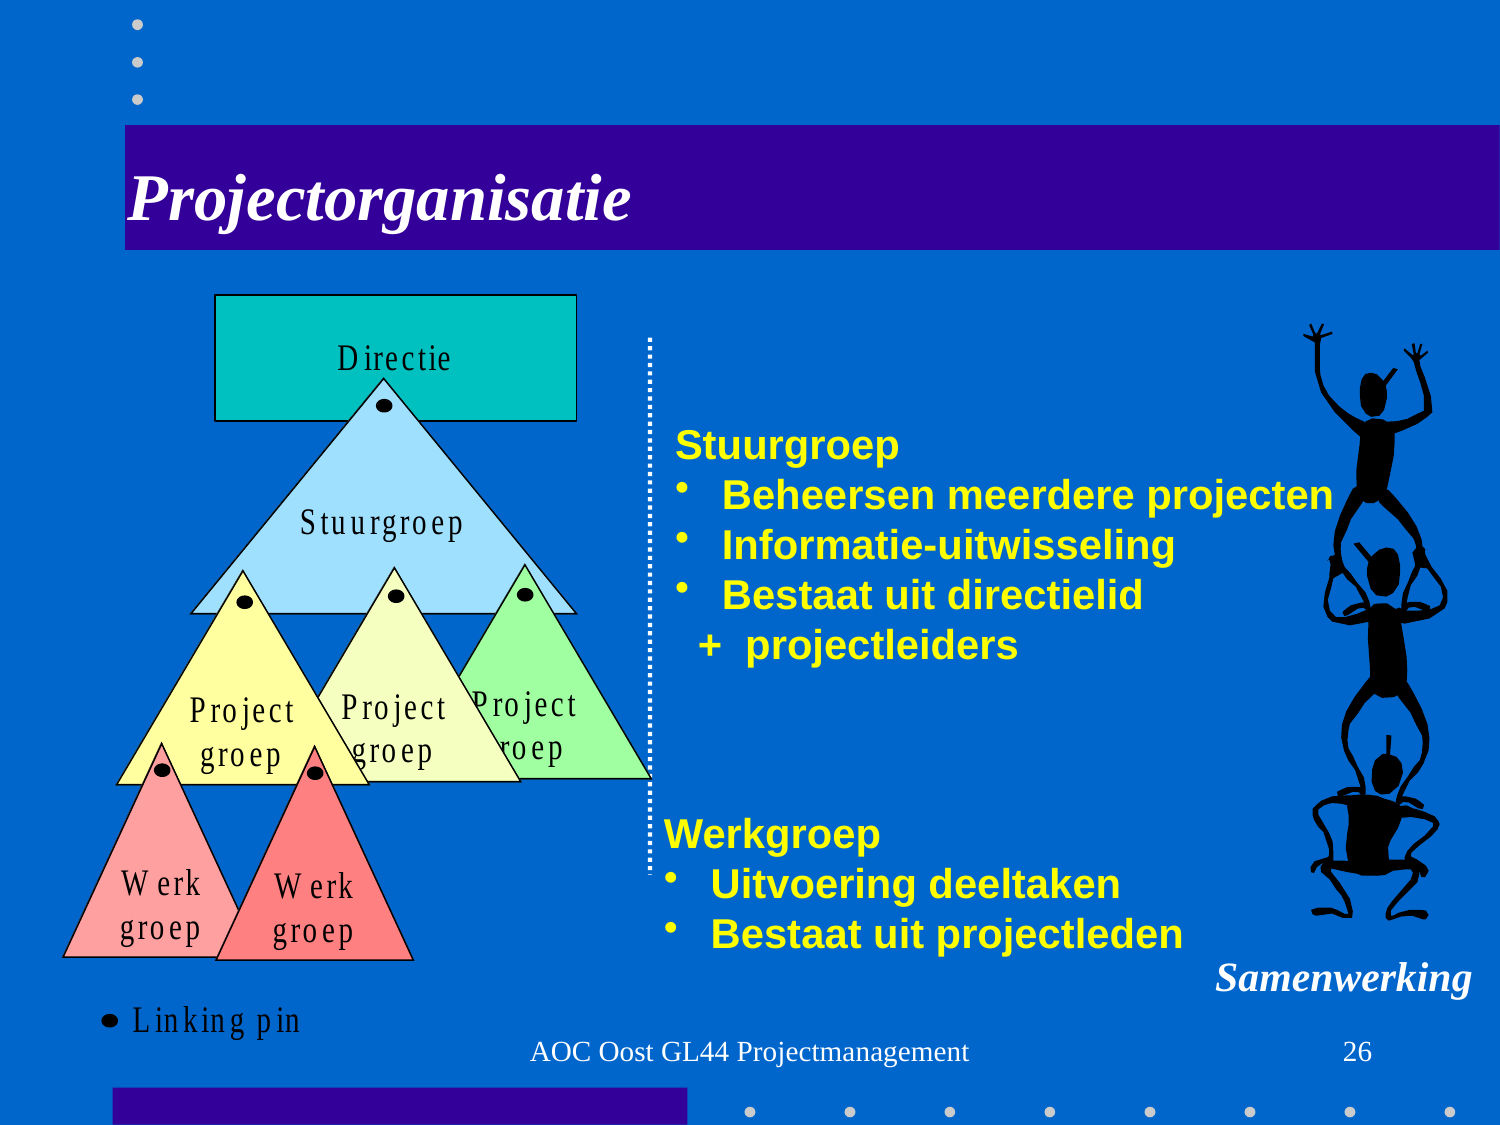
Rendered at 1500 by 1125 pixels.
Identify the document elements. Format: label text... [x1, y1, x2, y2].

text_box Stuurgroep Beheersen meerdere projecten Informatie-uitwisseling Bestaat uit directielid + projectleiders [665, 409, 1298, 676]
text_box Samenwerking [1200, 942, 1489, 1008]
title Projectorganisatie [112, 99, 1388, 288]
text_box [54, 287, 661, 1050]
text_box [1303, 323, 1450, 924]
slide_number 26 [1074, 1012, 1388, 1088]
text_box Werkgroep Uitvoering deeltaken Bestaat uit projectleden [665, 799, 1200, 965]
footer AOC Oost GL44 Projectmanagement [512, 1012, 988, 1088]
